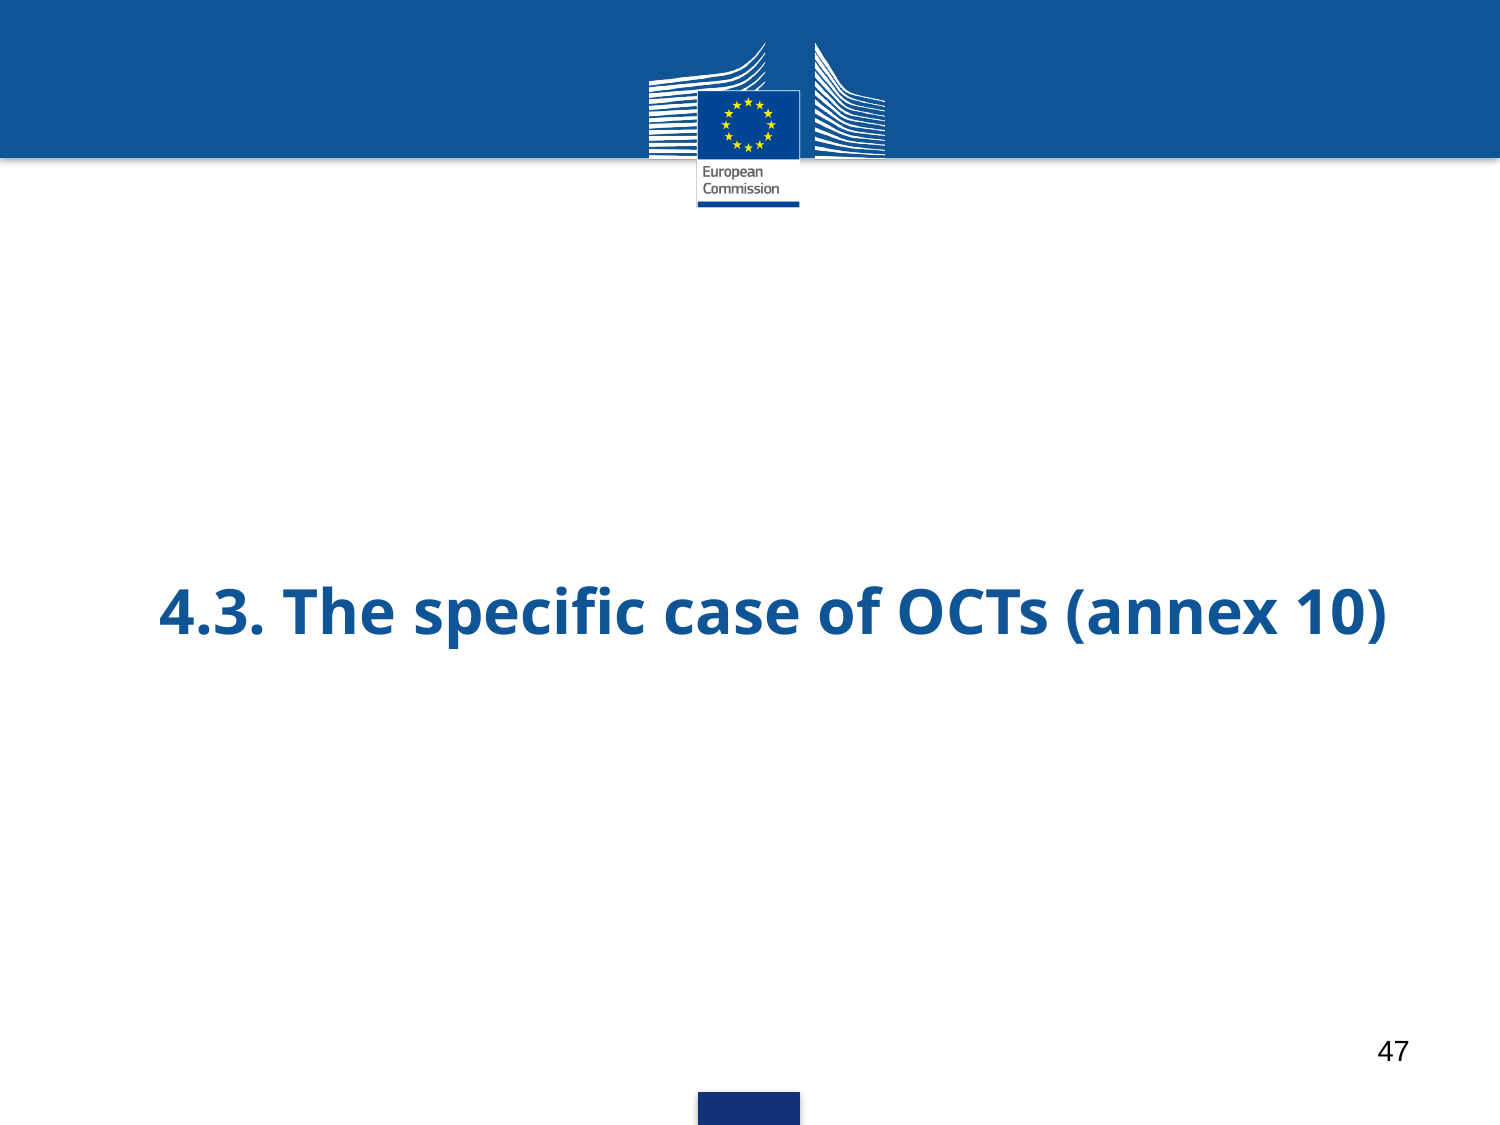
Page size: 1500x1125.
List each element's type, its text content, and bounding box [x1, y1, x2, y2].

title 4.3. The specific case of OCTs (annex 10) [74, 219, 1416, 1000]
picture [649, 42, 885, 208]
slide_number 47 [1074, 1024, 1426, 1103]
